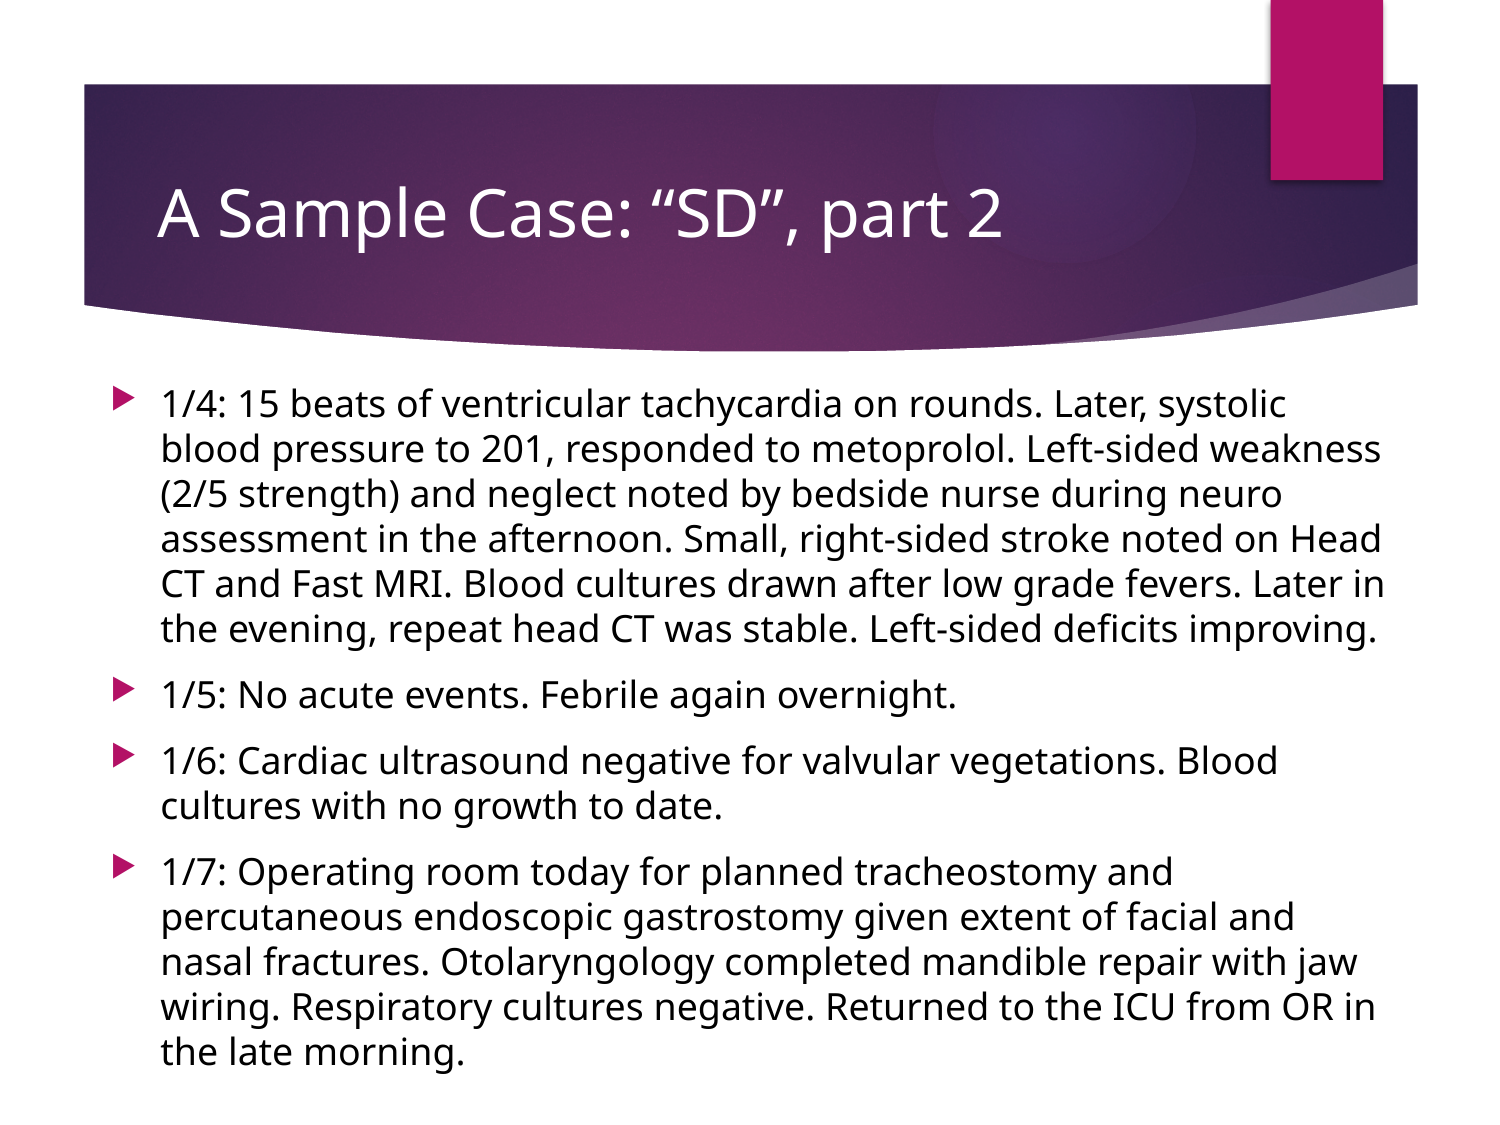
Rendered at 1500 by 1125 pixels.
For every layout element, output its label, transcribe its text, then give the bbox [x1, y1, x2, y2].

list 1/4: 15 beats of ventricular tachycardia on rounds. Later, systolic blood pressure to 201, responded to metoprolol. Left-sided weakness (2/5 strength) and neglect noted by bedside nurse during neuro assessment in the afternoon. Small, right-sided stroke noted on Head CT and Fast MRI. Blood cultures drawn after low grade fevers. Later in the evening, repeat head CT was stable. Left-sided deficits improving. 1/5: No acute events. Febrile again overnight. 1/6: Cardiac ultrasound negative for valvular vegetations. Blood cultures with no growth to date. 1/7: Operating room today for planned tracheostomy and percutaneous endoscopic gastrostomy given extent of facial and nasal fractures. Otolaryngology completed mandible repair with jaw wiring. Respiratory cultures negative. Returned to the ICU from OR in the late morning. [95, 372, 1407, 1088]
title A Sample Case: “SD”, part 2 [142, 152, 1183, 269]
text_box [751, 324, 1406, 1087]
